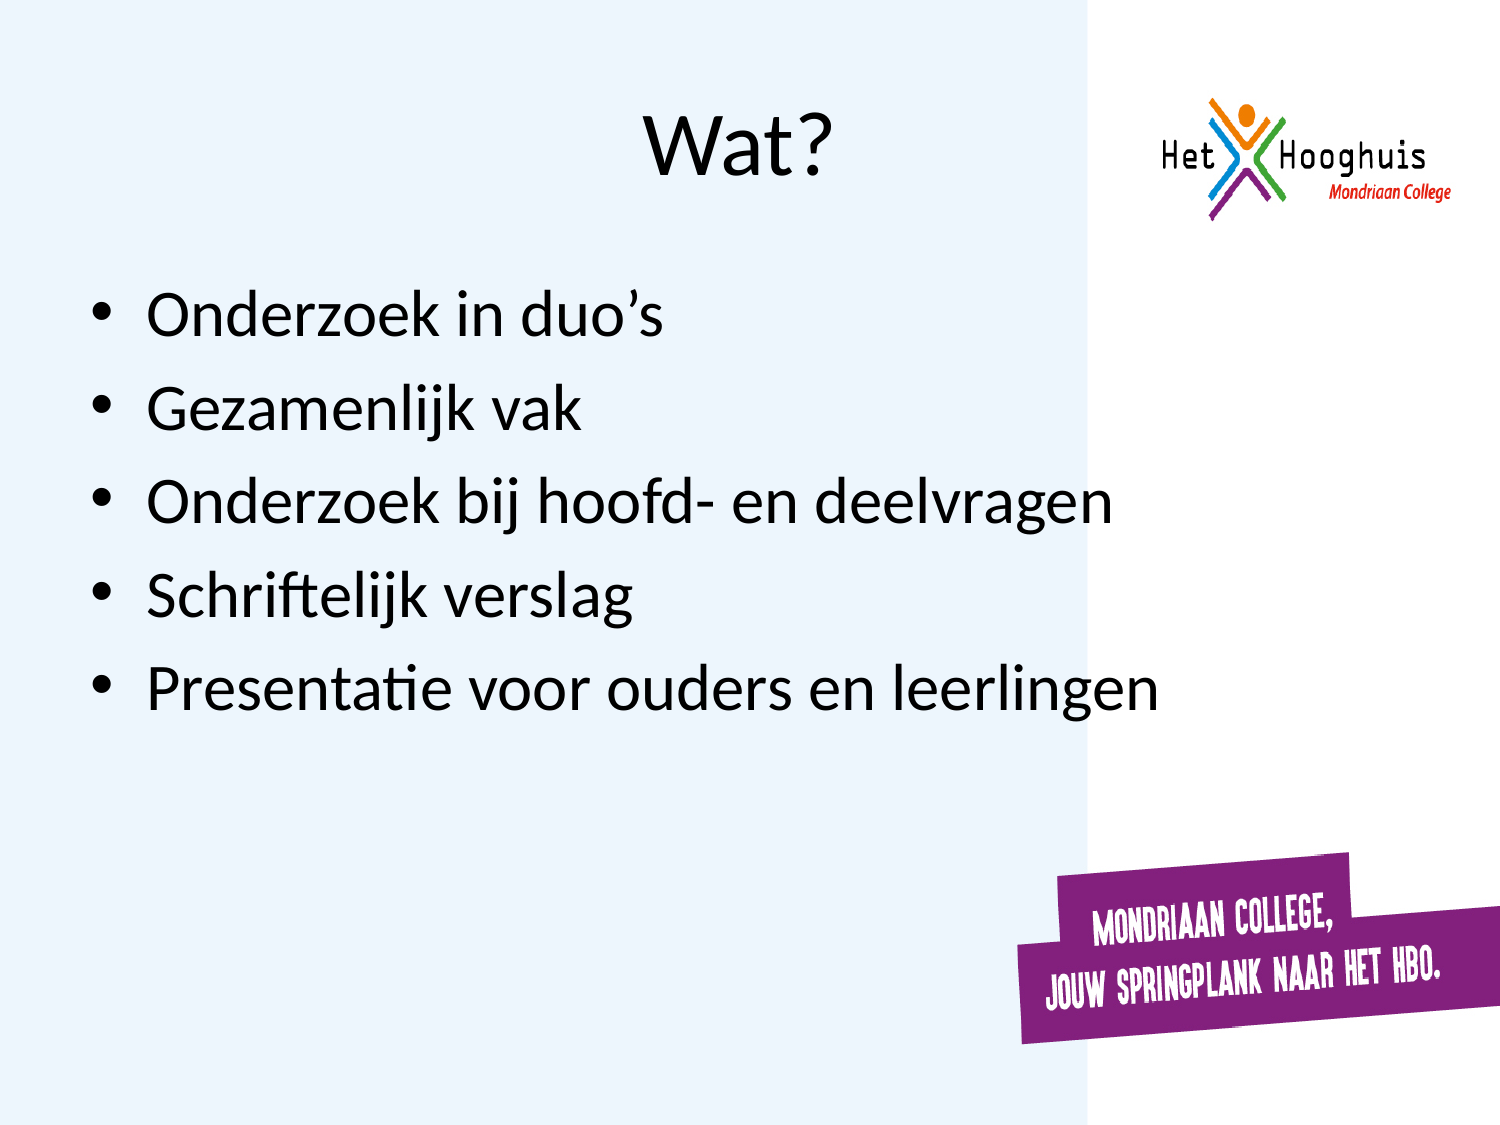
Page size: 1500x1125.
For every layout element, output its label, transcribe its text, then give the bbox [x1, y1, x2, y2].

list Onderzoek in duo’s Gezamenlijk vak Onderzoek bij hoofd- en deelvragen Schriftelijk verslag Presentatie voor ouders en leerlingen [75, 262, 1425, 1005]
title Wat? [75, 45, 1425, 233]
picture [0, 0, 1500, 1125]
